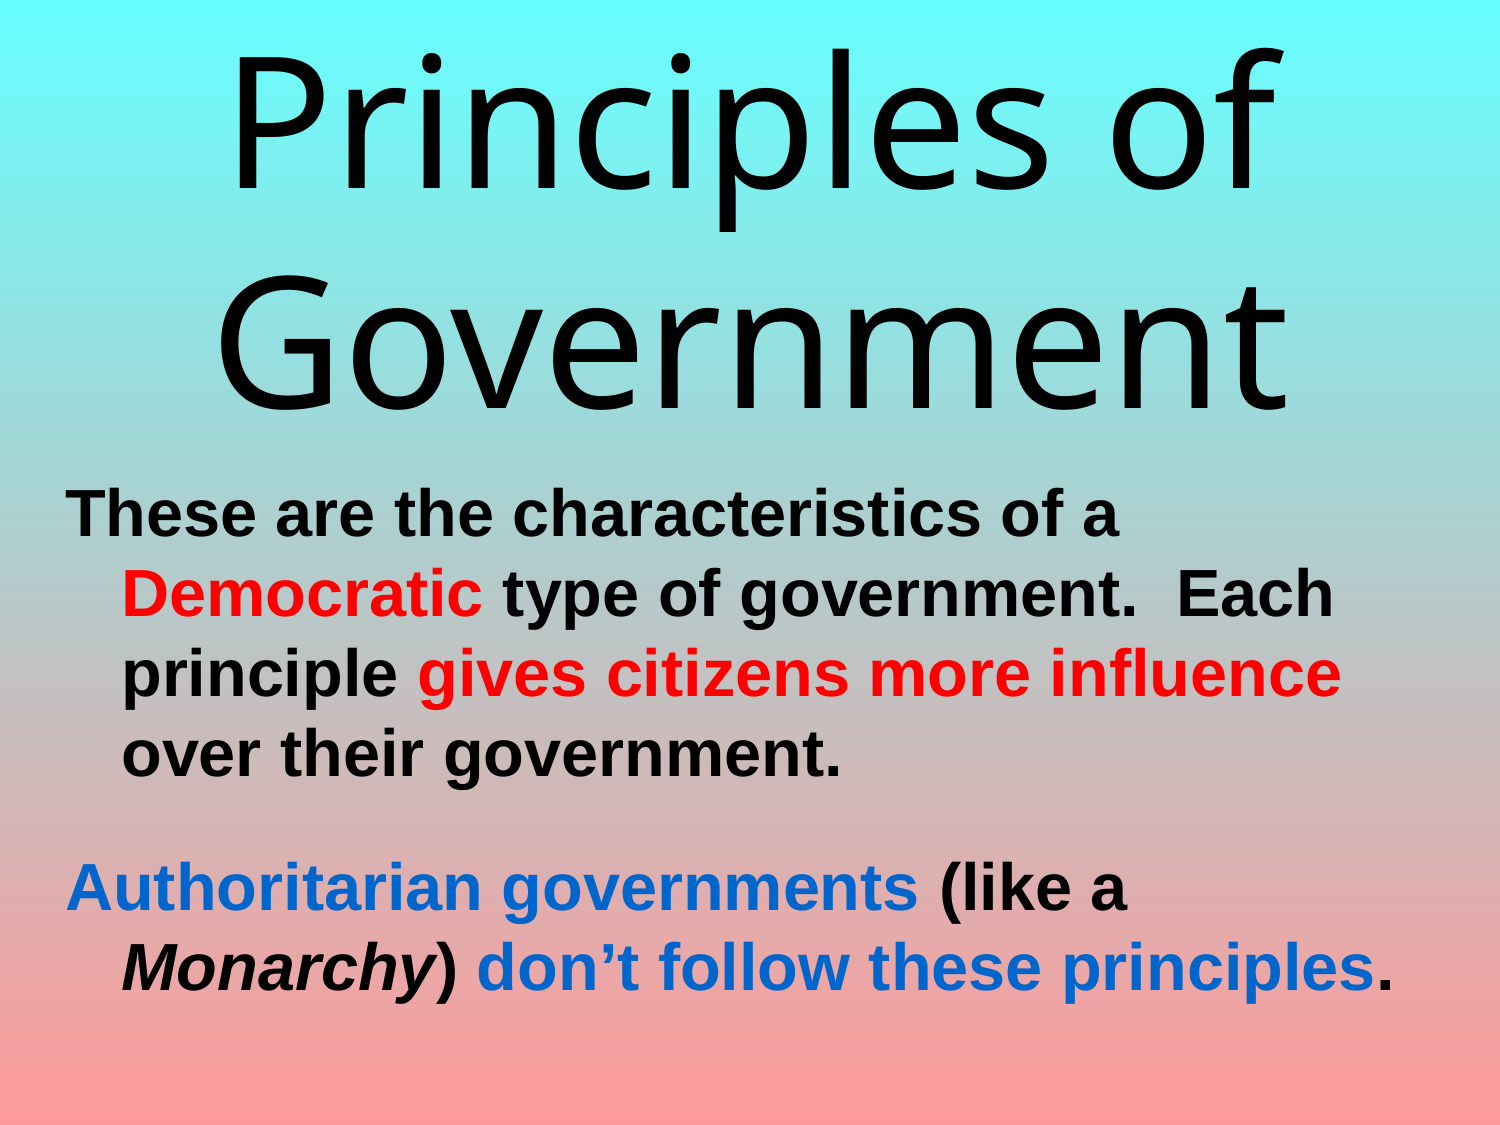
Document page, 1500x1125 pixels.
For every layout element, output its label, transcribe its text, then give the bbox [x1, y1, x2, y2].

title Principles of Government [74, 0, 1426, 451]
list These are the characteristics of a Democratic type of government. Each principle gives citizens more influence over their government. Authoritarian governments (like a Monarchy) don’t follow these principles. [49, 462, 1451, 1088]
